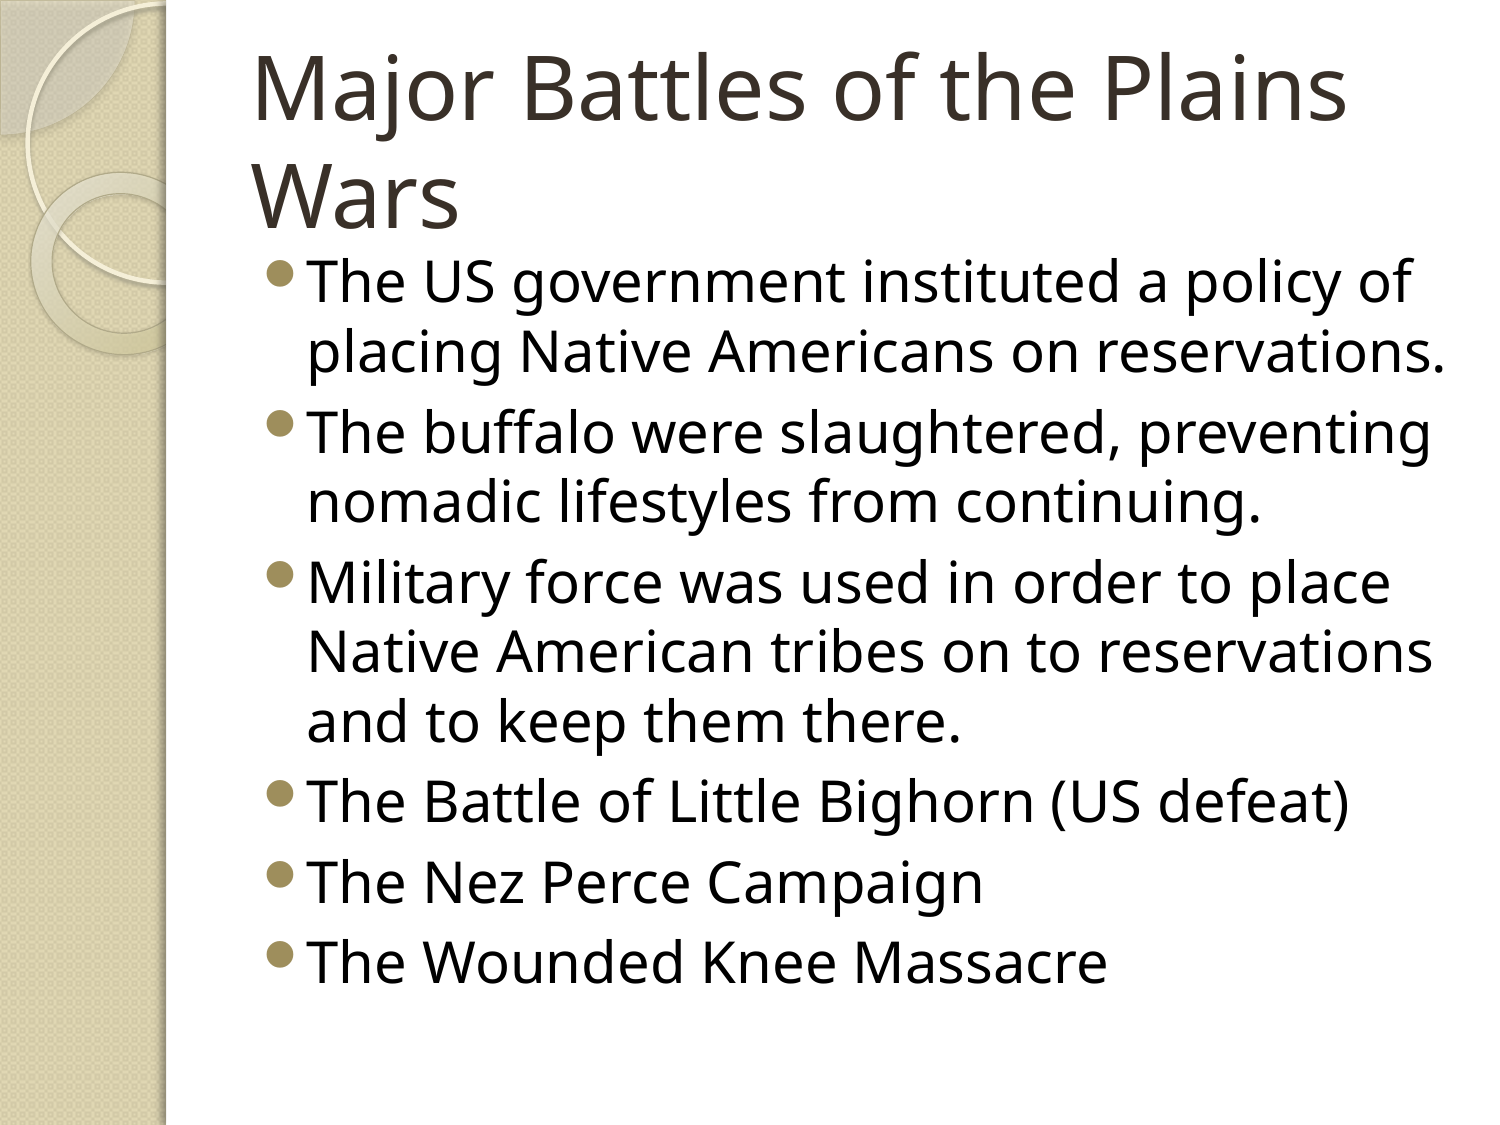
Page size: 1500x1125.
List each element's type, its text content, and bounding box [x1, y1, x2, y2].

list The US government instituted a policy of placing Native Americans on reservations. The buffalo were slaughtered, preventing nomadic lifestyles from continuing. Military force was used in order to place Native American tribes on to reservations and to keep them there. The Battle of Little Bighorn (US defeat) The Nez Perce Campaign The Wounded Knee Massacre [235, 237, 1466, 1025]
title Major Battles of the Plains Wars [235, 45, 1466, 233]
